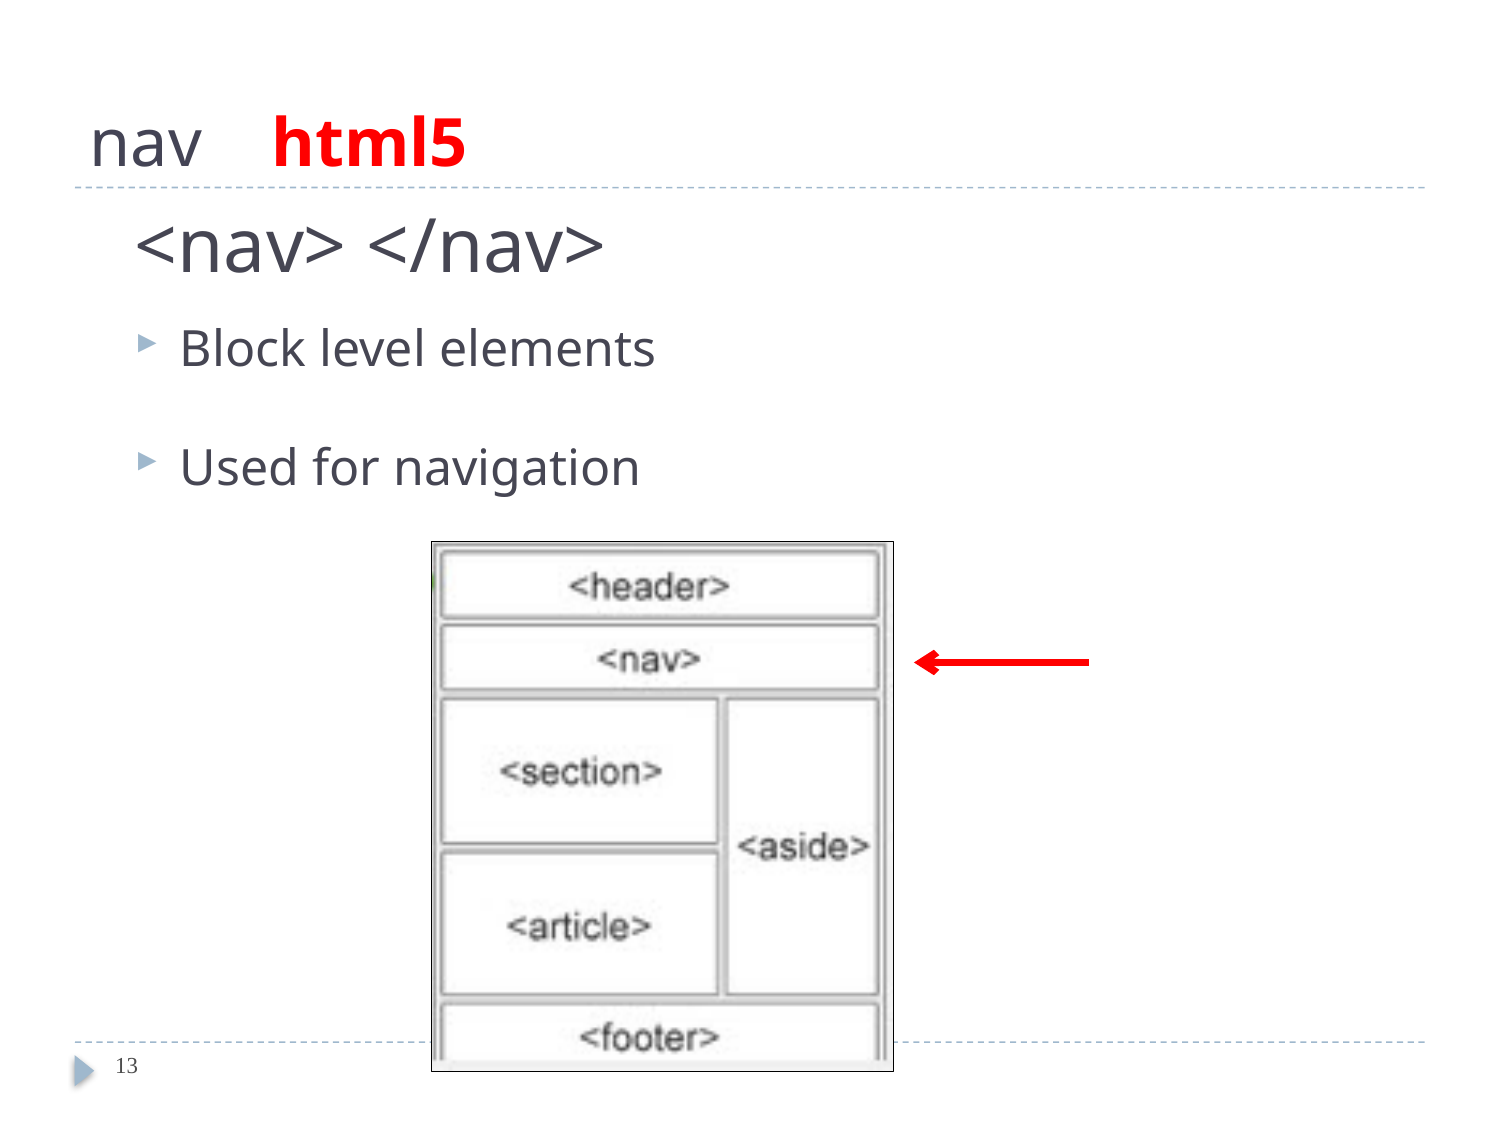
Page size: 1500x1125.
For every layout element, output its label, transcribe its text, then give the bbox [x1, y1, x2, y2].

picture [431, 541, 894, 1071]
list <nav> </nav> Block level elements Used for navigation [75, 200, 1425, 1010]
title nav html5 [75, 24, 1425, 188]
slide_number 13 [100, 1042, 426, 1103]
